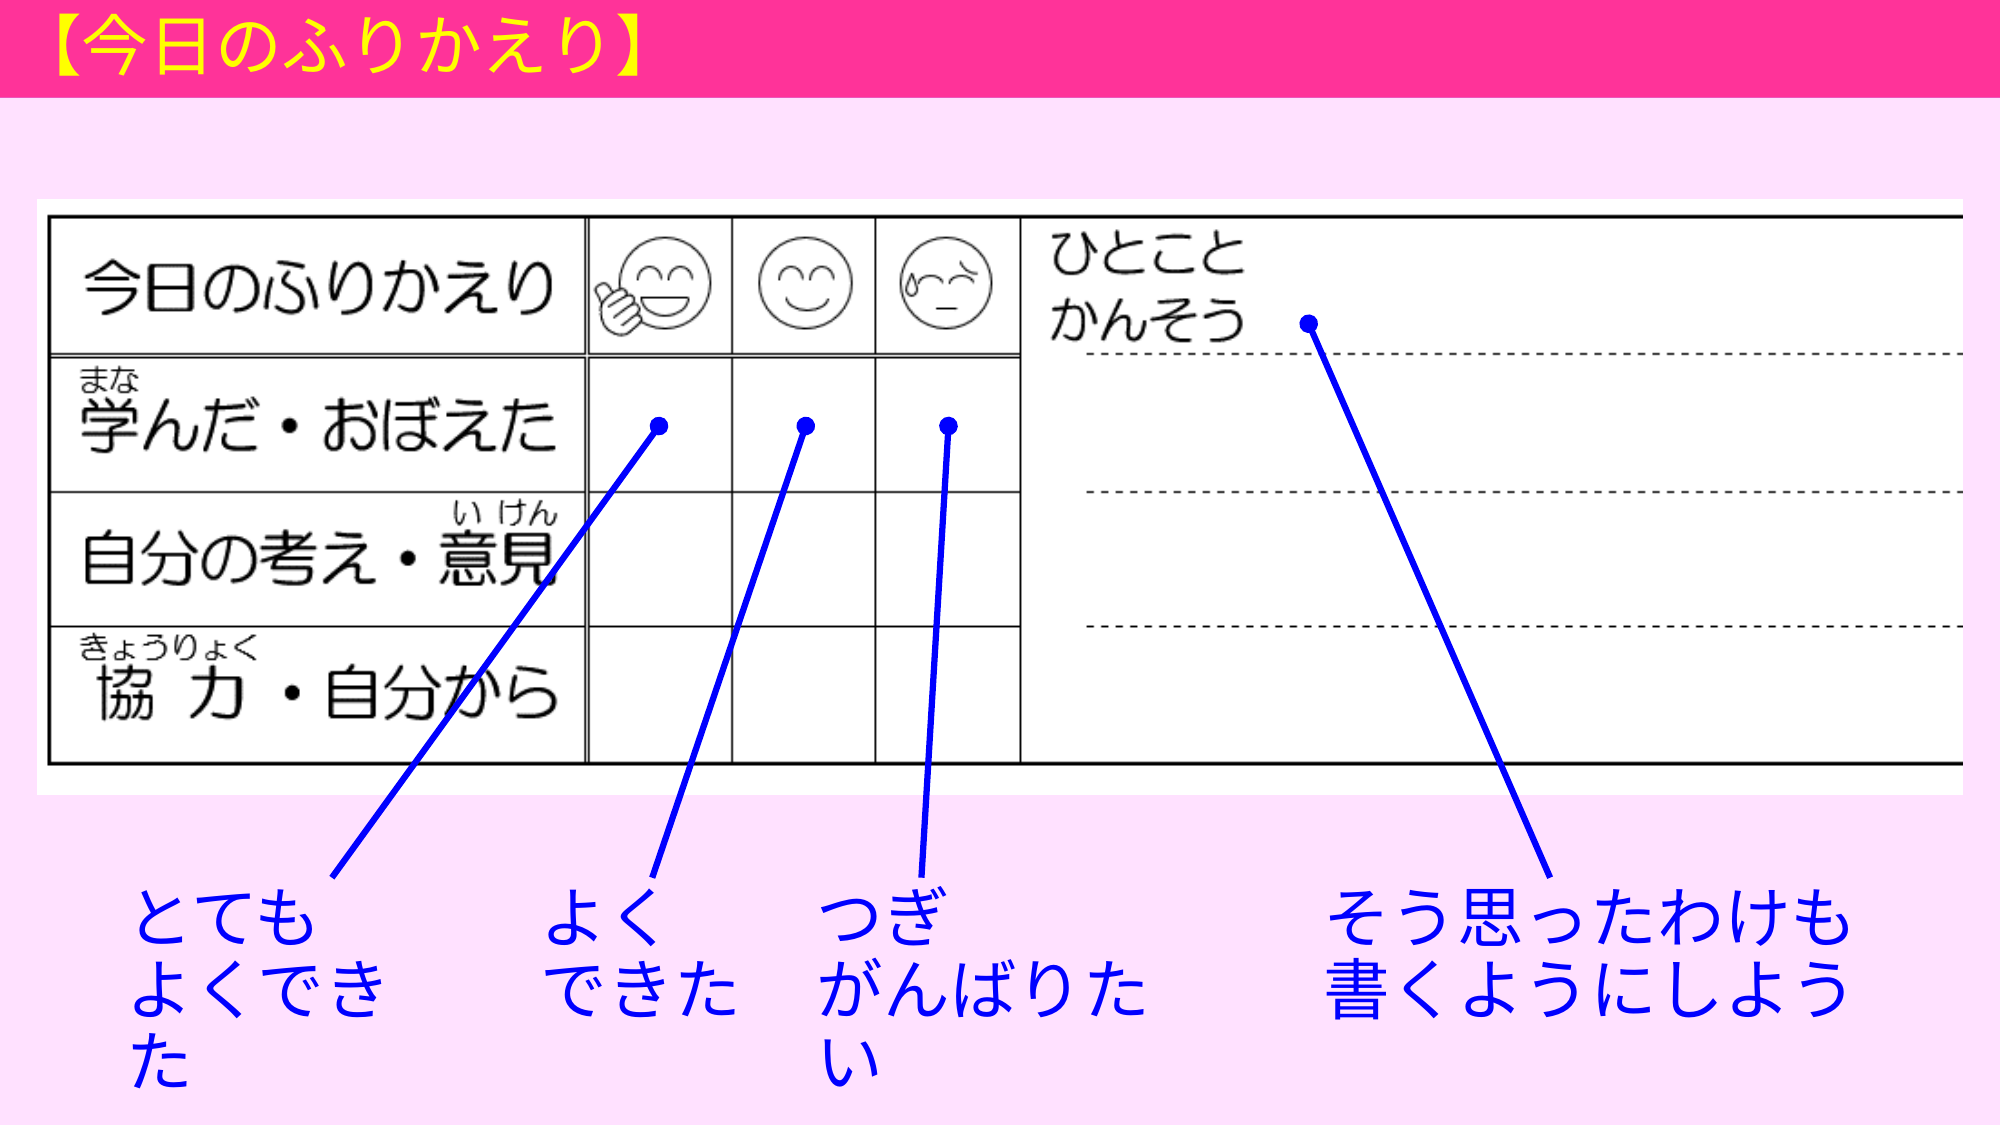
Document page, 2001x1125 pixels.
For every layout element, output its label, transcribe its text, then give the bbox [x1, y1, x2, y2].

title 【今日のふりかえり】 [0, 0, 2000, 98]
text_box よく できた [525, 878, 779, 1037]
text_box つぎ がんばりたい [801, 877, 1222, 1109]
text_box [1308, 323, 1551, 878]
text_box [331, 425, 652, 878]
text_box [652, 425, 806, 878]
text_box とても よくできた [111, 877, 454, 1109]
text_box そう思ったわけも 書くようにしよう [1308, 877, 1949, 1037]
picture [37, 199, 1963, 795]
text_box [921, 425, 949, 878]
